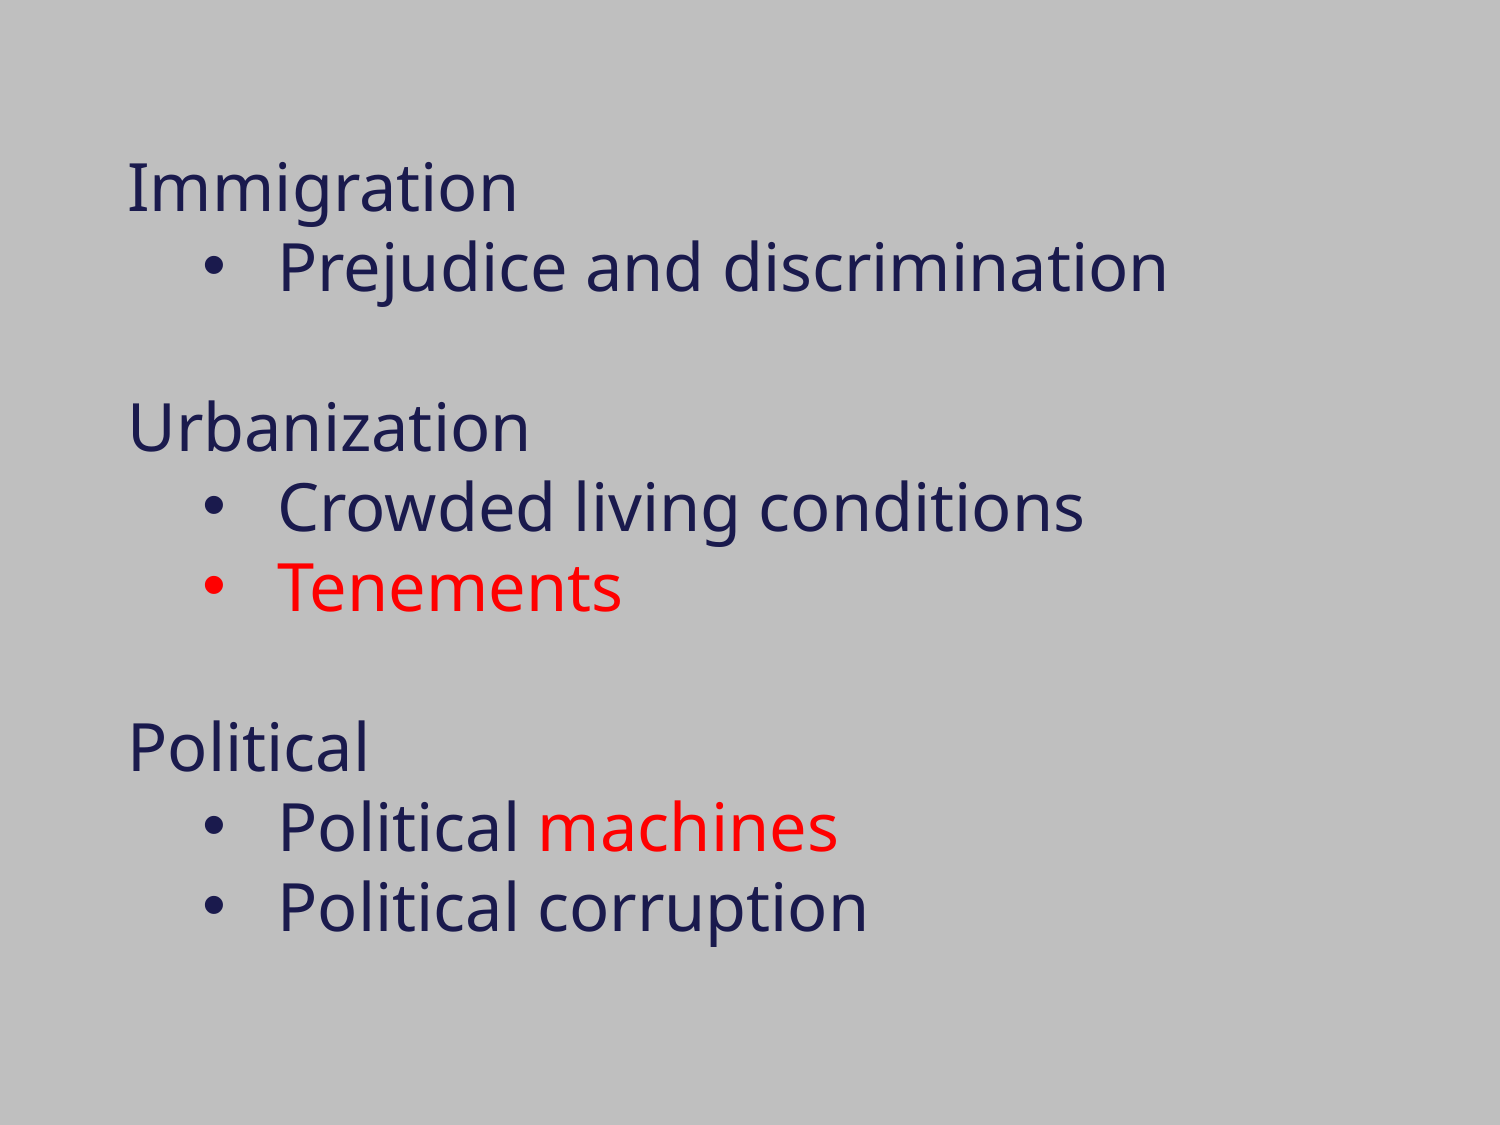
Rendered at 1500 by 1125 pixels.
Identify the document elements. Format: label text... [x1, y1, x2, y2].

text_box Immigration Prejudice and discrimination Urbanization Crowded living conditions Tenements Political Political machines Political corruption [112, 137, 1238, 952]
